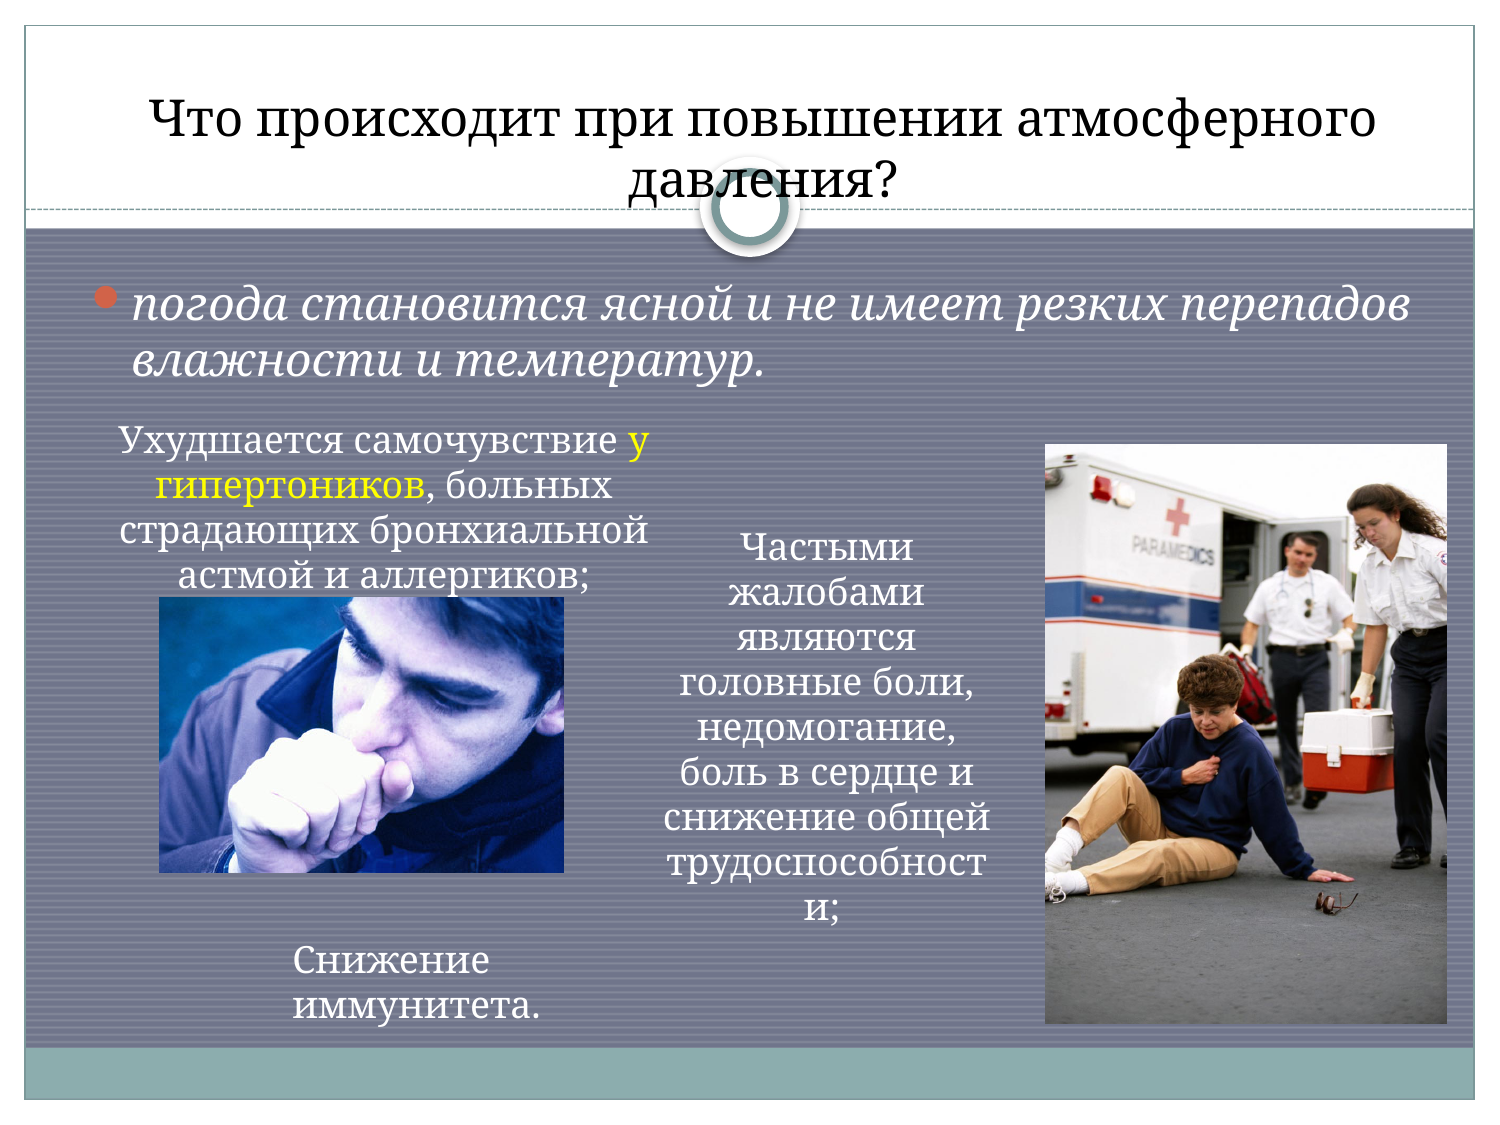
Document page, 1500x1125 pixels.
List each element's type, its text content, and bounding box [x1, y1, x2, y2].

picture [159, 597, 564, 873]
title Что происходит при повышении атмосферного давления? [88, 78, 1439, 266]
list погода становится ясной и не имеет резких перепадов влажности и температур. [76, 267, 1427, 449]
picture [1045, 444, 1448, 1024]
text_box Снижение иммунитета. [277, 928, 727, 1034]
text_box Ухудшается самочувствие у гипертоников, больных страдающих бронхиальной астмой и аллергиков; [64, 408, 703, 604]
text_box Частыми жалобами являются головные боли, недомогание, боль в сердце и снижение общей трудоспособности; [643, 515, 1010, 935]
